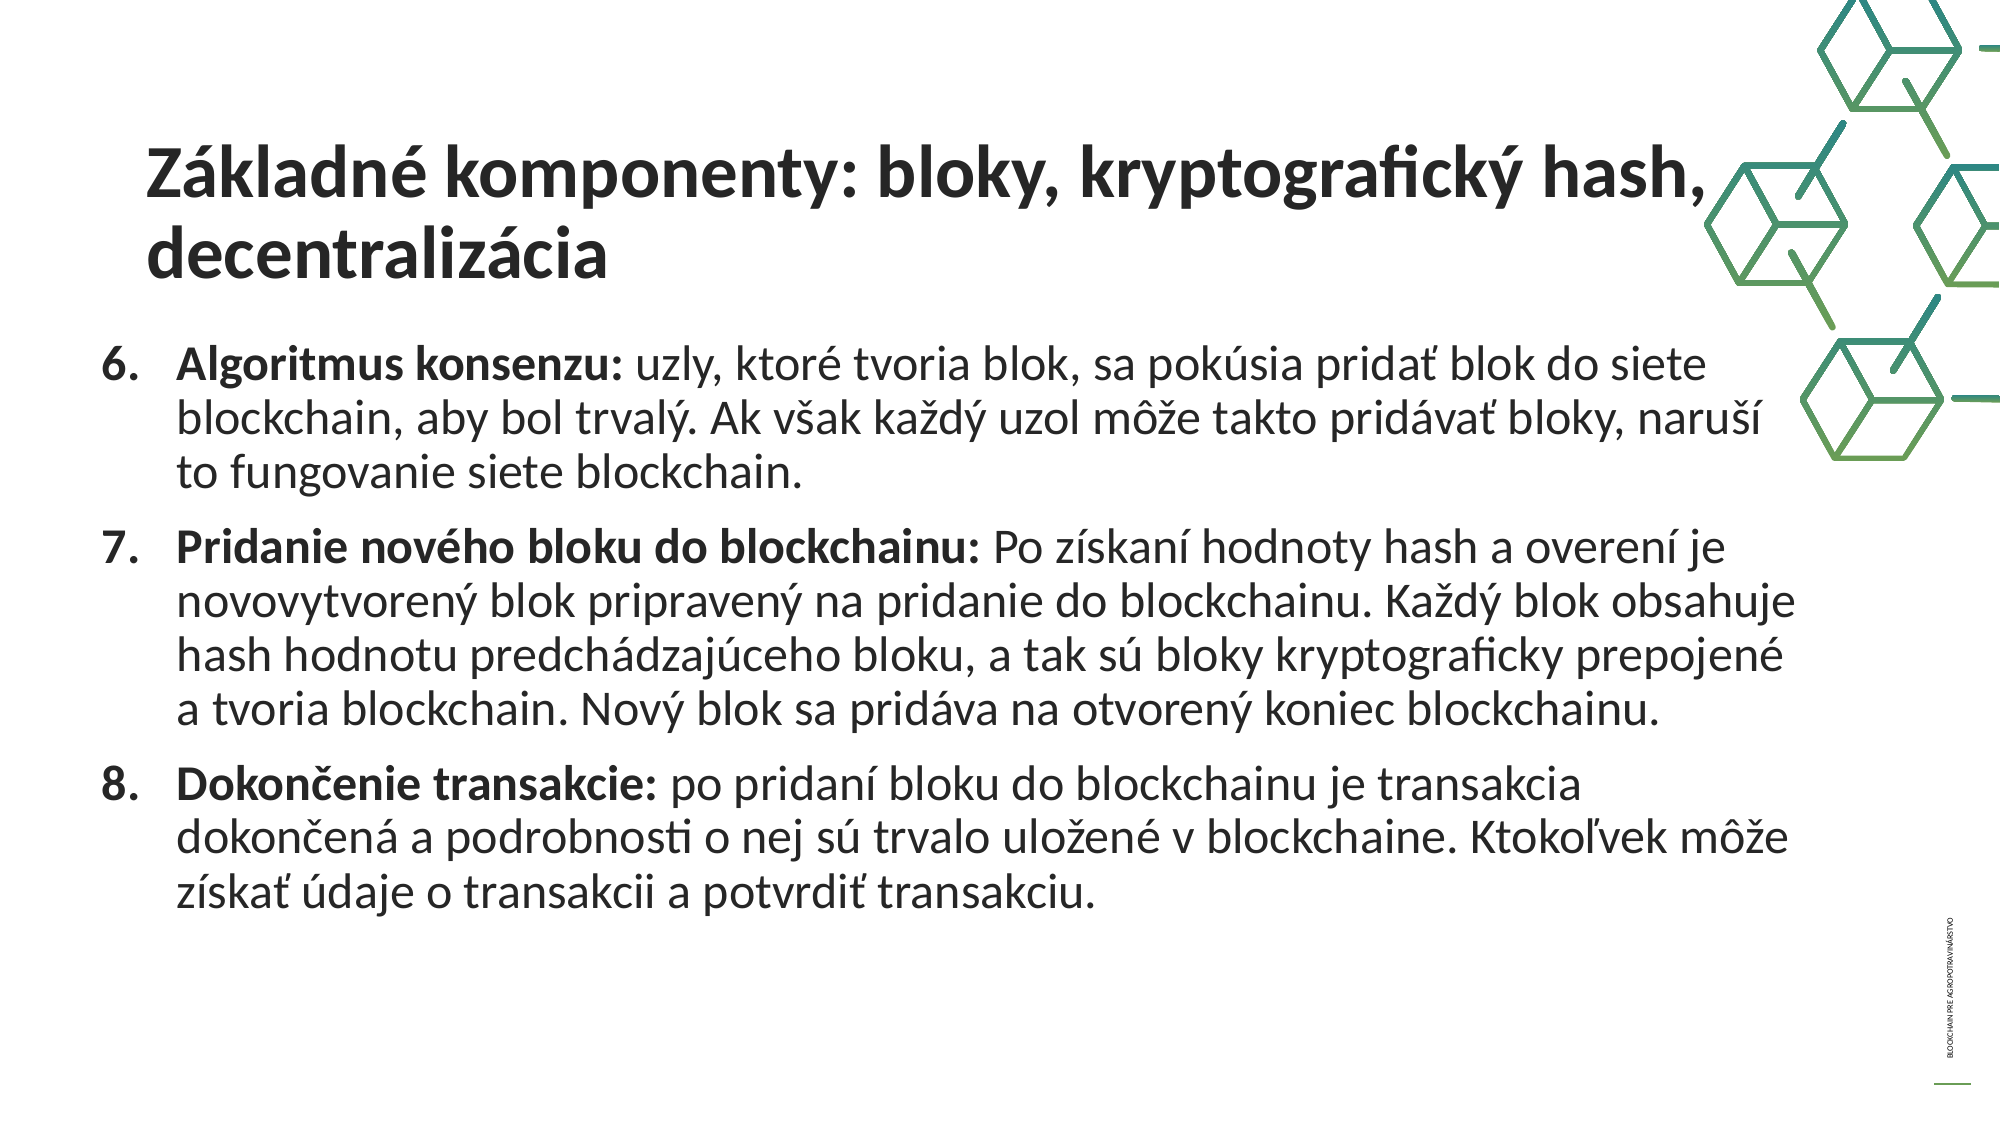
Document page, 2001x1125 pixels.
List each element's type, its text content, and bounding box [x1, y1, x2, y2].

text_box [1703, 0, 2000, 462]
list Základné komponenty: bloky, kryptografický hash, decentralizácia [130, 124, 1698, 337]
list Algoritmus konsenzu: uzly, ktoré tvoria blok, sa pokúsia pridať blok do siete blockchain, aby bol trvalý. Ak však každý uzol môže takto pridávať bloky, naruší to fungovanie siete blockchain. Pridanie nového bloku do blockchainu: Po získaní hodnoty hash a overení je novovytvorený blok pripravený na pridanie do blockchainu. Každý blok obsahuje hash hodnotu predchádzajúceho bloku, a tak sú bloky kryptograficky prepojené a tvoria blockchain. Nový blok sa pridáva na otvorený koniec blockchainu. Dokončenie transakcie: po pridaní bloku do blockchainu je transakcia dokončená a podrobnosti o nej sú trvalo uložené v blockchaine. Ktokoľvek môže získať údaje o transakcii a potvrdiť transakciu. [86, 329, 1825, 962]
